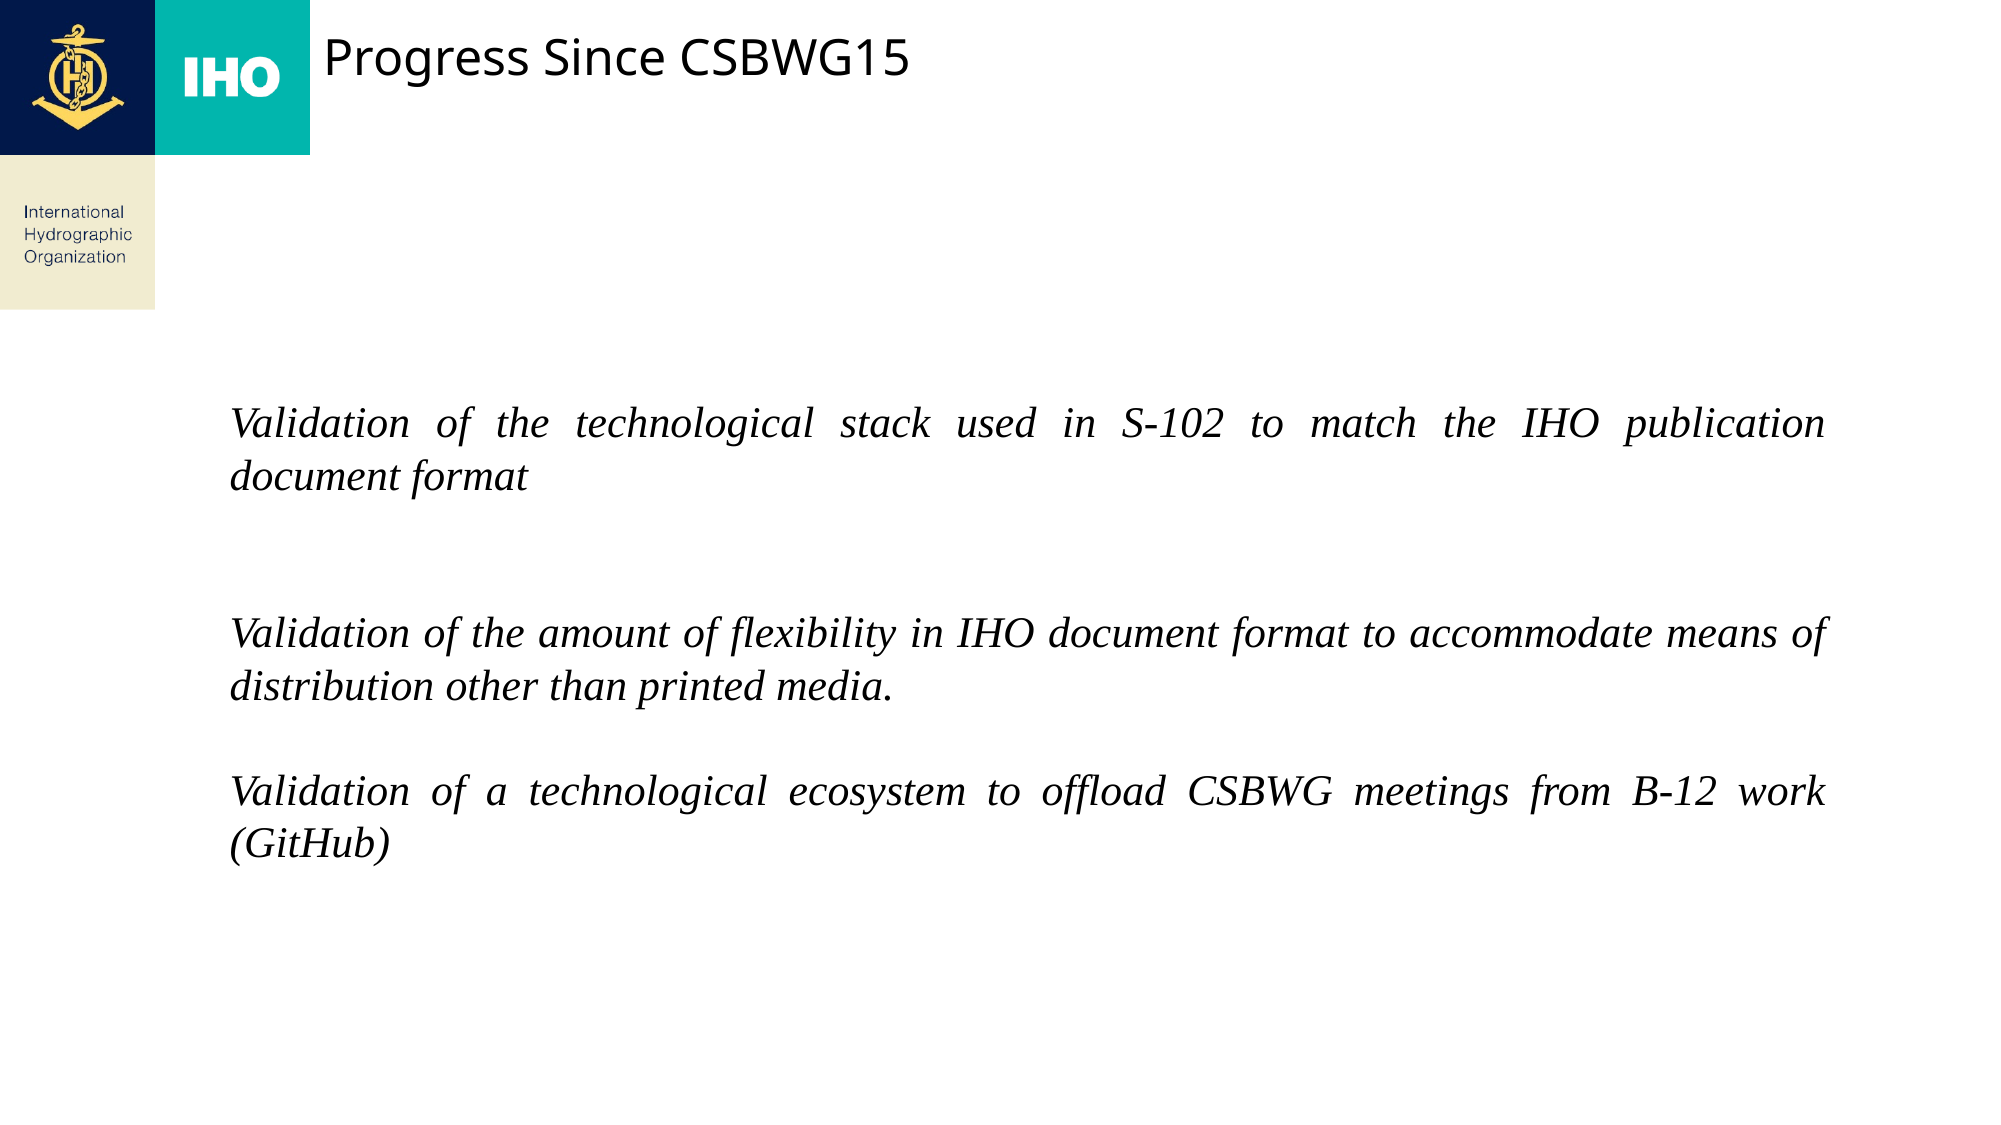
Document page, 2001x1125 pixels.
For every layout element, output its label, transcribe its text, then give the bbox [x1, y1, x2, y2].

picture [0, 0, 310, 310]
text_box Validation of the technological stack used in S-102 to match the IHO publication document format Validation of the amount of flexibility in IHO document format to accommodate means of distribution other than printed media. Validation of a technological ecosystem to offload CSBWG meetings from B-12 work (GitHub) [214, 379, 1843, 1111]
title Progress Since CSBWG15 [308, 24, 2000, 170]
